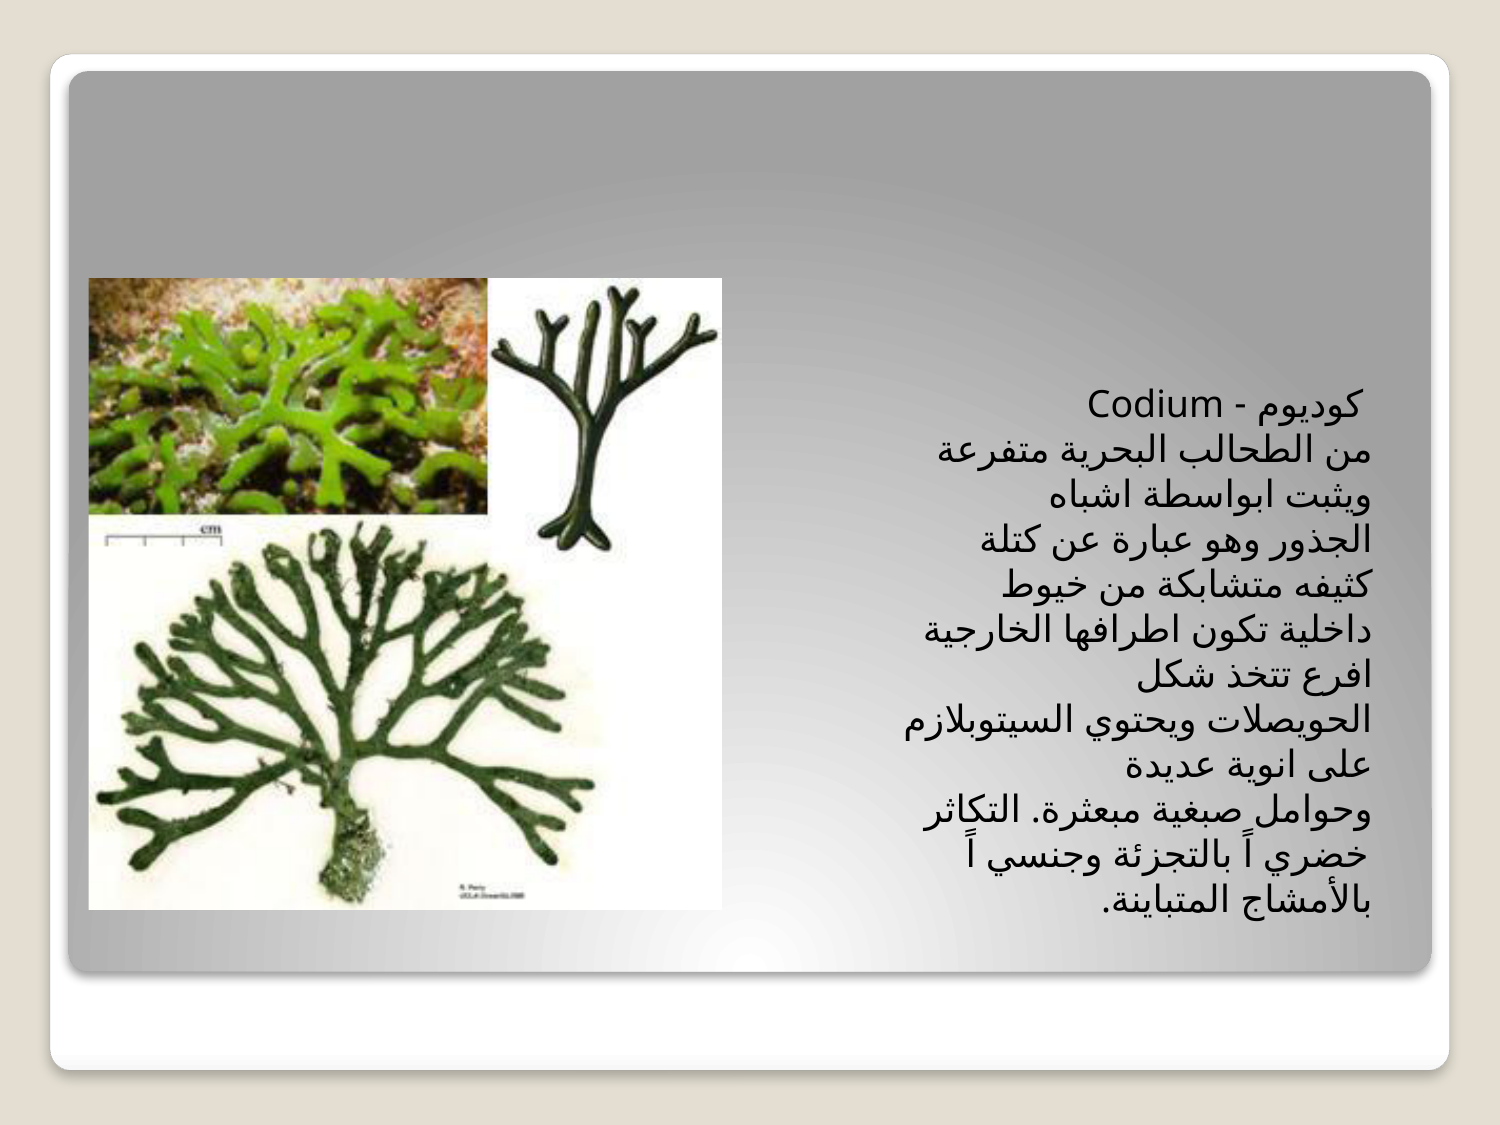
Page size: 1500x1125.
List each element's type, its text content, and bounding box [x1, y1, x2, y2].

text_box كوديوم - Codium من الطحالب البحرية متفرعة ويثبت ابواسطة اشباه الجذور وهو عبارة عن كتلة كثيفه متشابكة من خيوط داخلية تكون اطرافها الخارجية افرع تتخذ شكل الحويصلات ويحتوي السيتوبلازم على انوية عديدة وحوامل صبغية مبعثرة. التكاثر خضري اً بالتجزئة وجنسي اً بالأمشاج المتباينة. [881, 373, 1388, 928]
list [88, 278, 722, 910]
